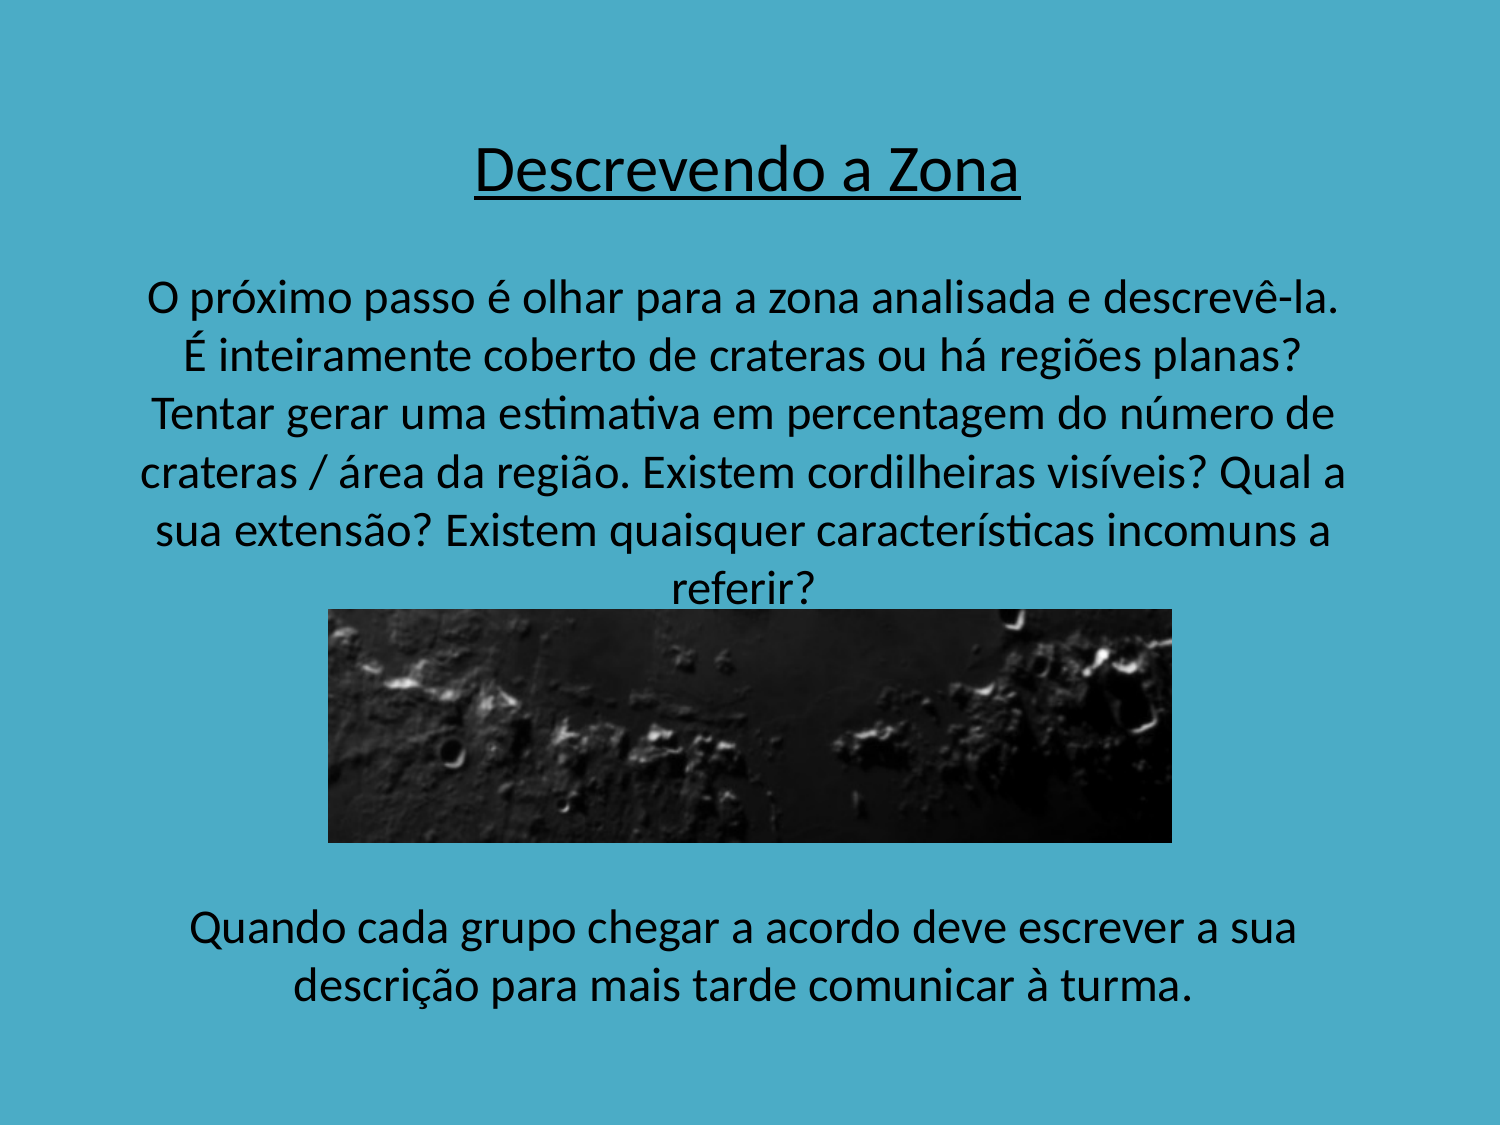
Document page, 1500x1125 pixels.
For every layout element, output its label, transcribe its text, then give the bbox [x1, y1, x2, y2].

subtitle Descrevendo a Zona [222, 116, 1273, 230]
text_box O próximo passo é olhar para a zona analisada e descrevê-la. É inteiramente coberto de crateras ou há regiões planas? Tentar gerar uma estimativa em percentagem do número de crateras / área da região. Existem cordilheiras visíveis? Qual a sua extensão? Existem quaisquer características incomuns a referir? Quando cada grupo chegar a acordo deve escrever a sua descrição para mais tarde comunicar à turma. [117, 257, 1372, 1020]
picture [327, 609, 1173, 844]
